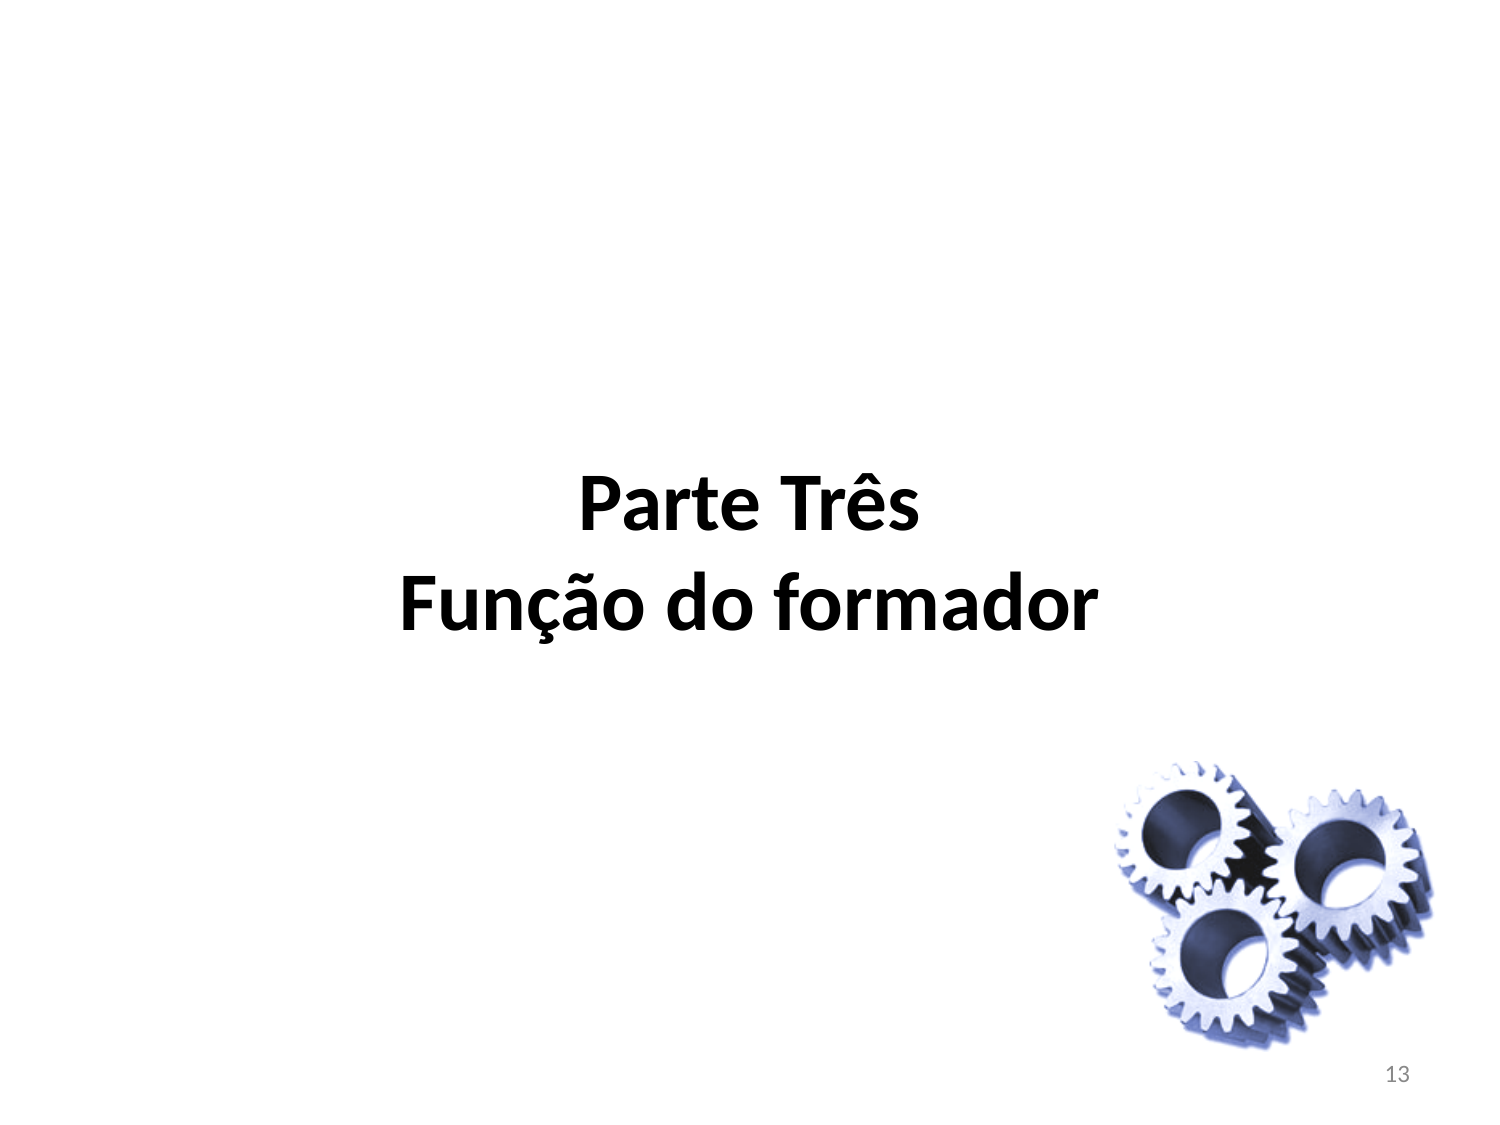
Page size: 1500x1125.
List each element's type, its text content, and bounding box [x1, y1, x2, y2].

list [1112, 761, 1436, 1052]
slide_number 13 [1074, 1042, 1425, 1103]
title Parte Três Função do formador [75, 453, 1425, 641]
